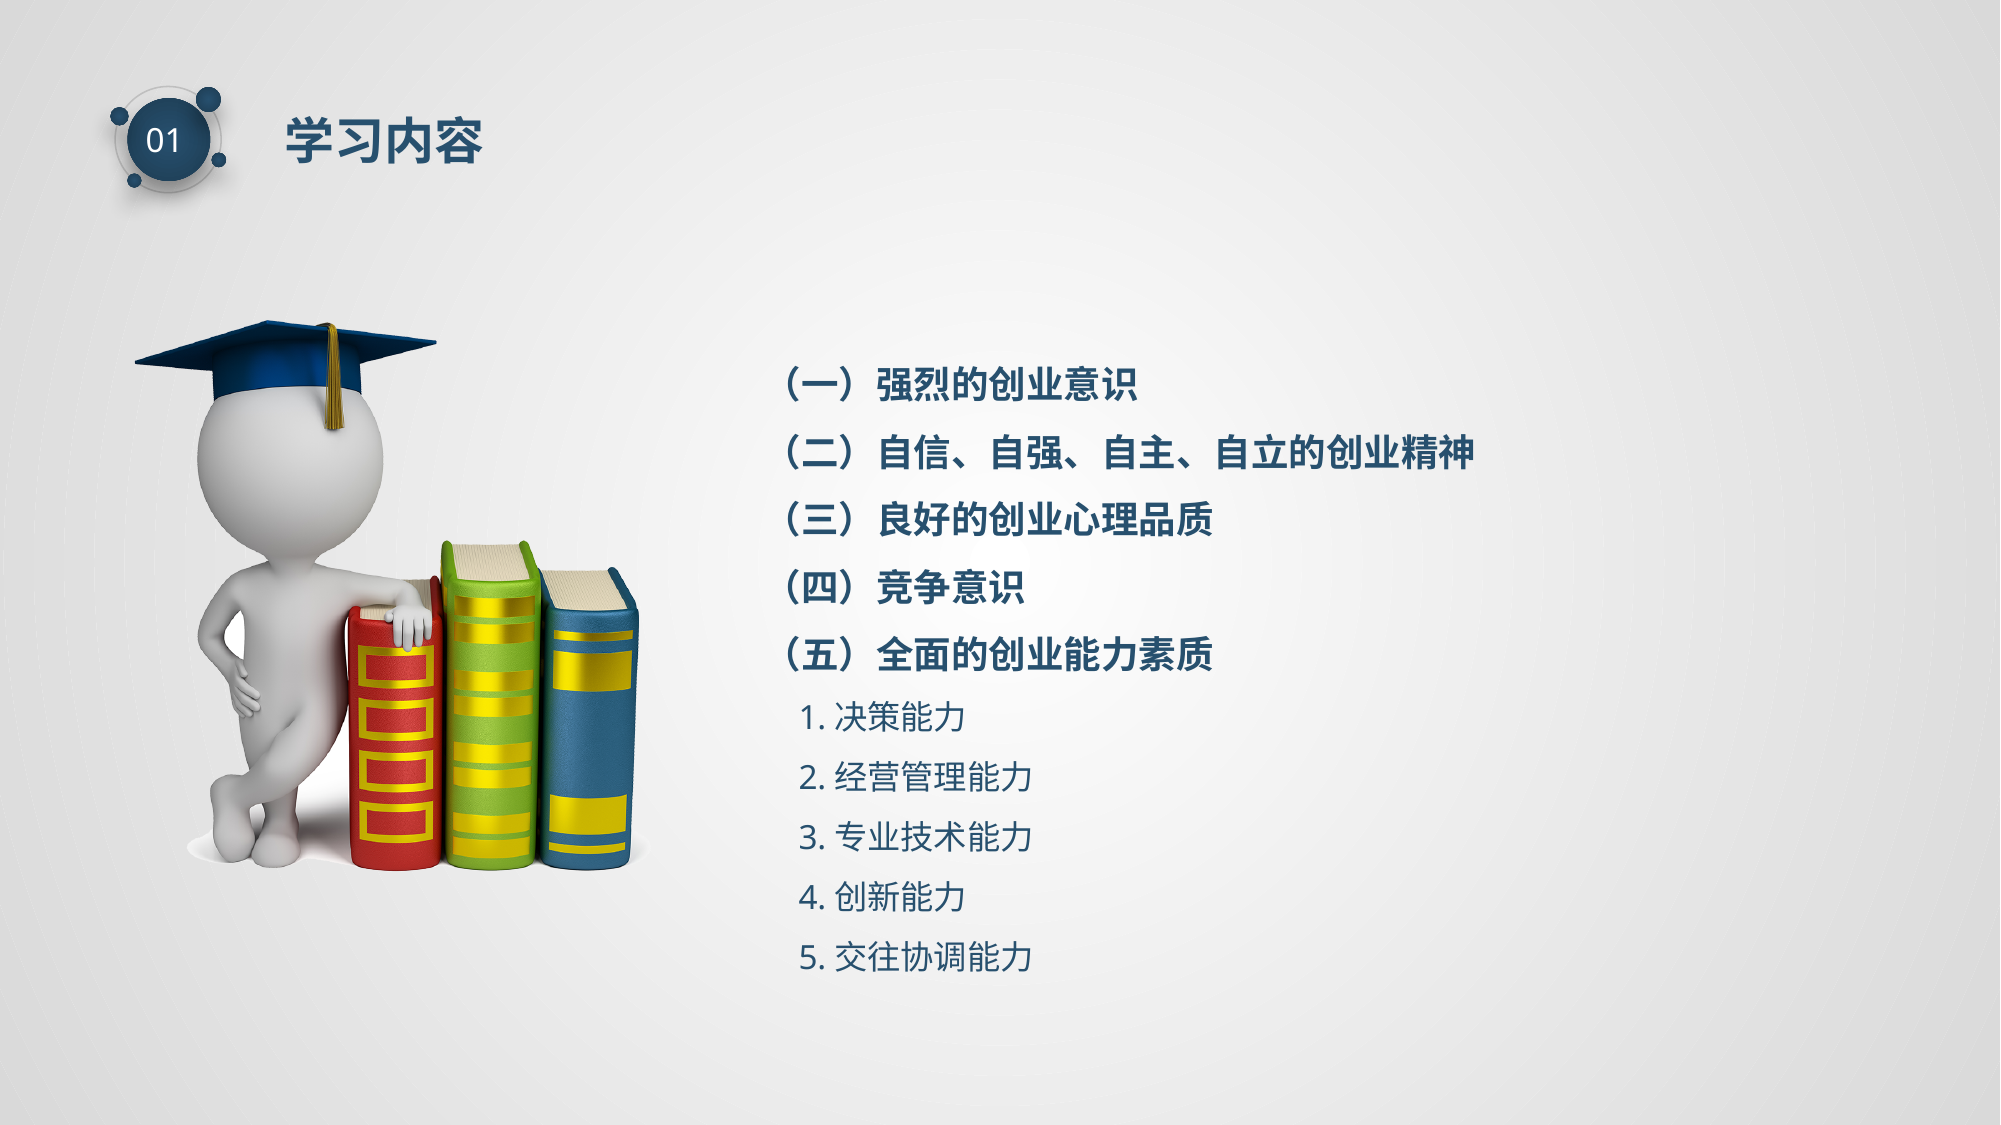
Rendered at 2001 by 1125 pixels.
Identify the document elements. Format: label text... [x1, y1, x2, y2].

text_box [110, 86, 226, 193]
text_box （一）强烈的创业意识 （二）自信、自强、自主、自立的创业精神 （三）良好的创业心理品质 （四）竞争意识 （五）全面的创业能力素质 1.决策能力 2.经营管理能力 3.专业技术能力 4.创新能力 5.交往协调能力 [748, 331, 1854, 984]
picture [80, 256, 719, 948]
text_box 学习内容 [269, 101, 500, 177]
